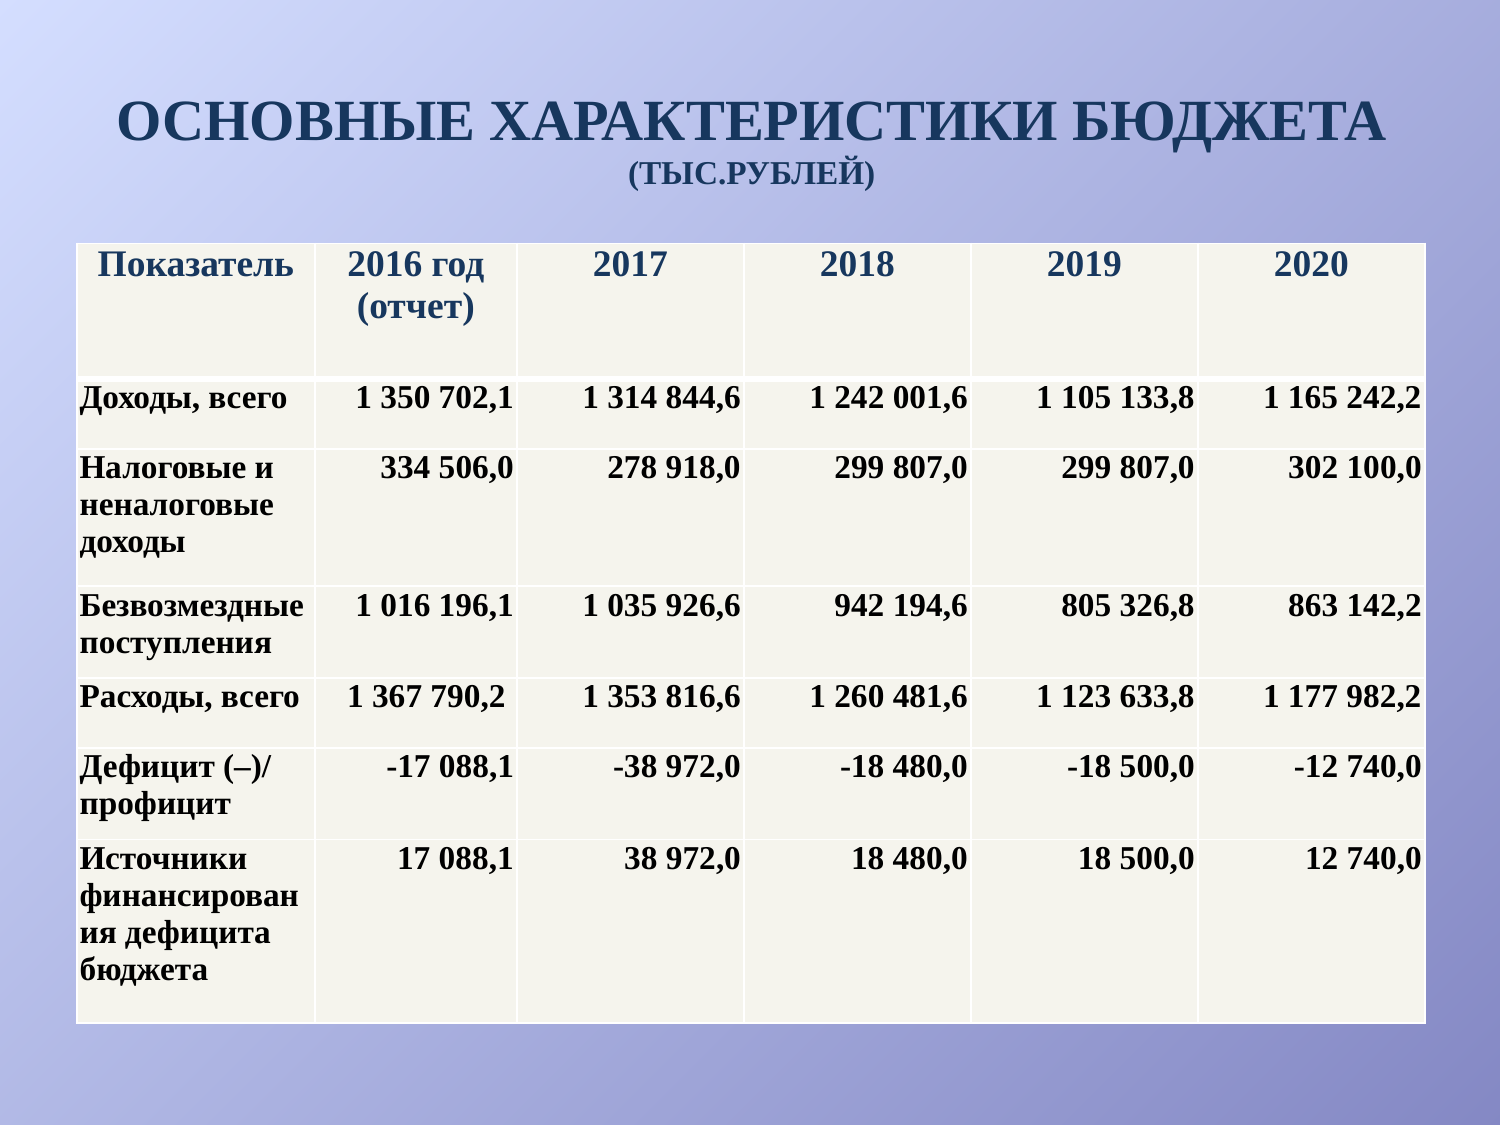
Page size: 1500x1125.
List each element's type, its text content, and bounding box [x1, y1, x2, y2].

table_cell -38 972,0 [518, 749, 743, 839]
table_cell 1 353 816,6 [518, 679, 743, 747]
table_cell 1 123 633,8 [972, 679, 1197, 747]
title ОСНОВНЫЕ ХАРАКТЕРИСТИКИ БЮДЖЕТА (ТЫС.РУБЛЕЙ) [76, 42, 1427, 231]
table_cell 299 807,0 [972, 450, 1197, 585]
table_cell 1 016 196,1 [316, 587, 516, 677]
table_cell 12 740,0 [1199, 840, 1424, 1022]
table_cell -18 480,0 [745, 749, 970, 839]
table_header Показатель [78, 244, 314, 376]
table_cell 334 506,0 [316, 450, 516, 585]
table_header 2017 [518, 244, 743, 376]
table_header 2016 год (отчет) [316, 244, 516, 376]
table_cell 1 367 790,2 [316, 679, 516, 747]
table_cell Безвозмездные поступления [78, 587, 314, 677]
table_header 2019 [972, 244, 1197, 376]
table_cell 863 142,2 [1199, 587, 1424, 677]
table_cell 1 242 001,6 [745, 382, 970, 448]
table_cell 1 105 133,8 [972, 382, 1197, 448]
table_cell Источники финансирования дефицита бюджета [78, 840, 314, 1022]
table_cell -12 740,0 [1199, 749, 1424, 839]
table_header 2020 [1199, 244, 1424, 376]
table_cell 805 326,8 [972, 587, 1197, 677]
table_cell 278 918,0 [518, 450, 743, 585]
table_cell 18 480,0 [745, 840, 970, 1022]
table_cell 1 260 481,6 [745, 679, 970, 747]
table_cell 17 088,1 [316, 840, 516, 1022]
table_header 2018 [745, 244, 970, 376]
table_cell 1 177 982,2 [1199, 679, 1424, 747]
table_cell 1 035 926,6 [518, 587, 743, 677]
table_cell 942 194,6 [745, 587, 970, 677]
table_cell 302 100,0 [1199, 450, 1424, 585]
table_cell Дефицит (–)/ профицит [78, 749, 314, 839]
table_cell -18 500,0 [972, 749, 1197, 839]
table_cell 38 972,0 [518, 840, 743, 1022]
table_cell 1 350 702,1 [316, 382, 516, 448]
table_cell Расходы, всего [78, 679, 314, 747]
table_cell Налоговые и неналоговые доходы [78, 450, 314, 585]
table_cell 18 500,0 [972, 840, 1197, 1022]
table_cell -17 088,1 [316, 749, 516, 839]
table_cell 1 314 844,6 [518, 382, 743, 448]
table_cell 1 165 242,2 [1199, 382, 1424, 448]
table_cell Доходы, всего [78, 382, 314, 448]
table_cell 299 807,0 [745, 450, 970, 585]
